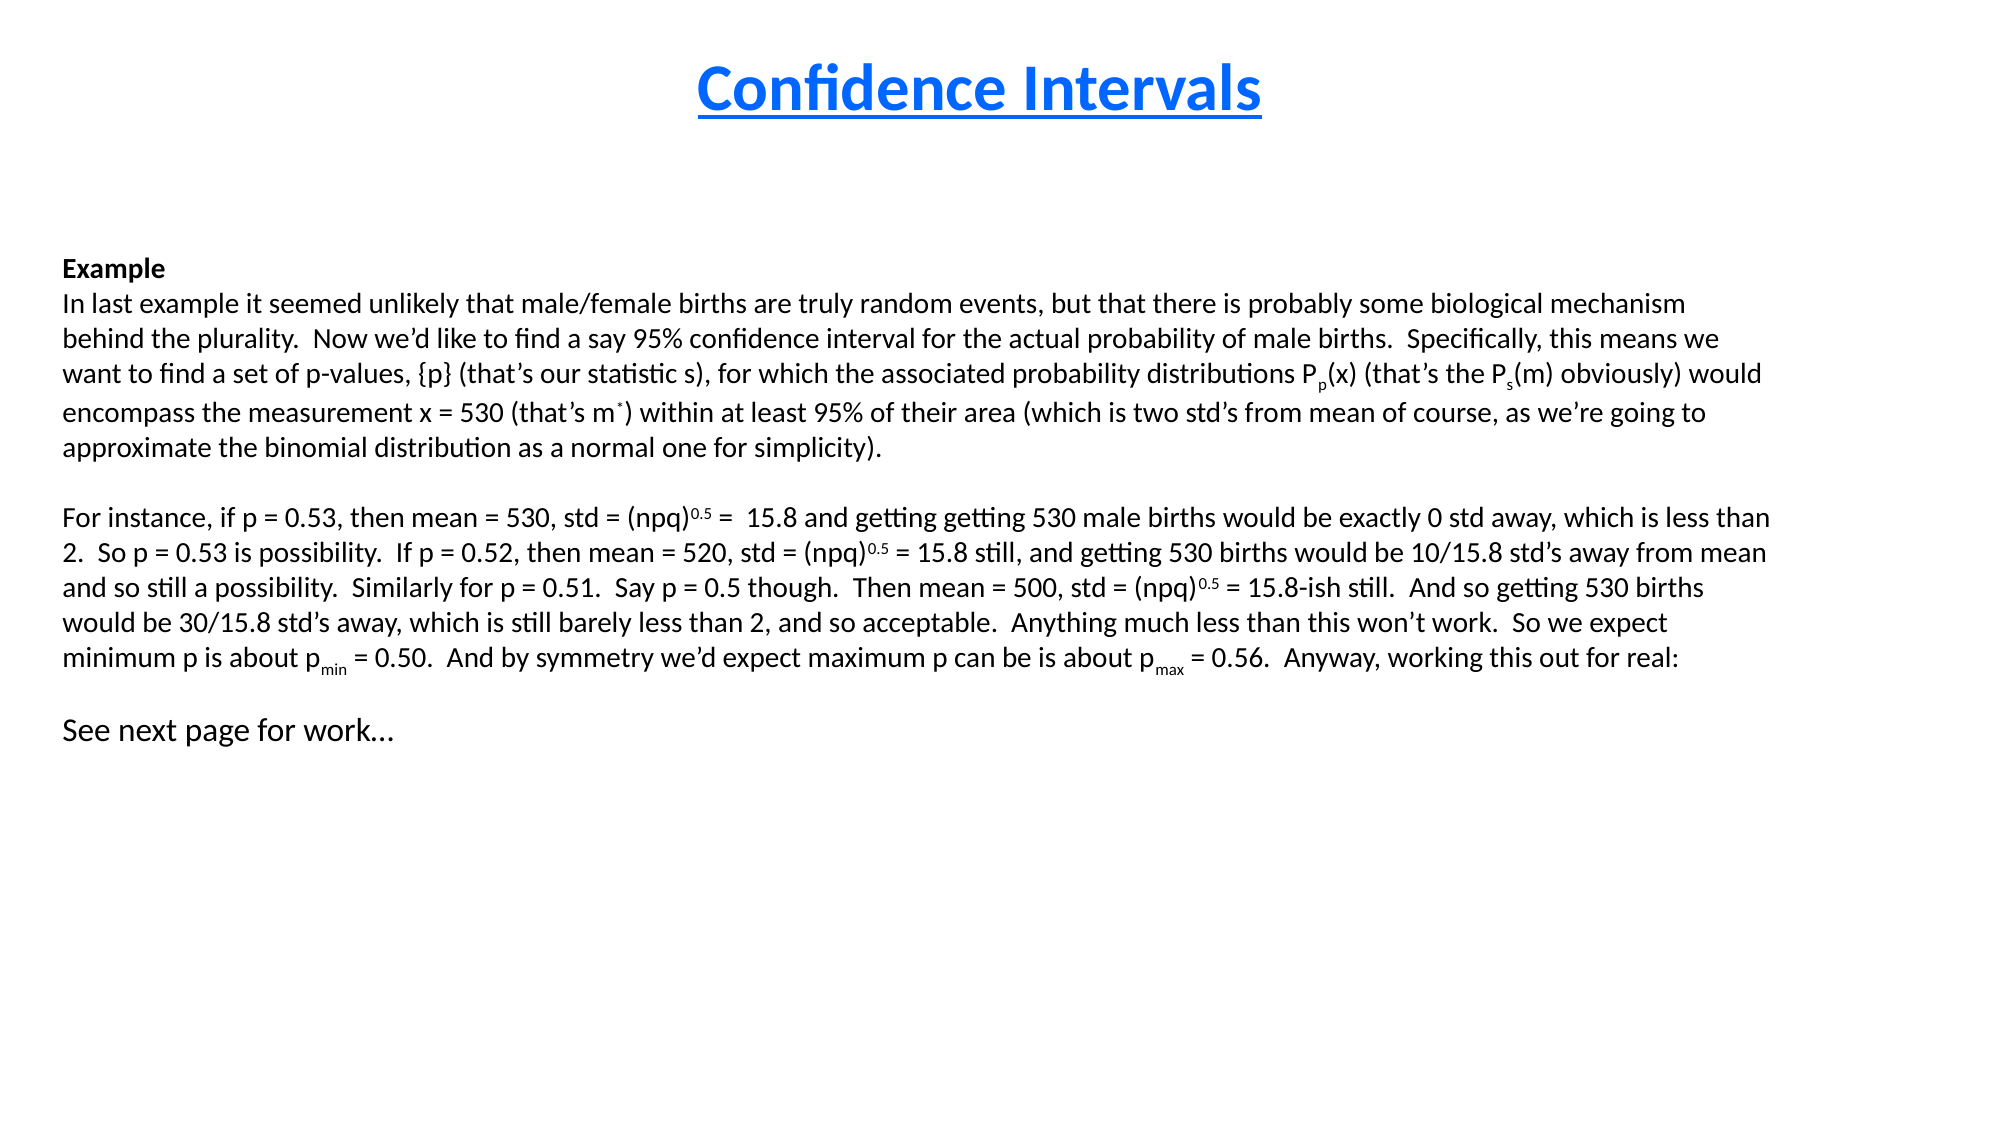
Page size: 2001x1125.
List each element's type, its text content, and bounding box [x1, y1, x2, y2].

text_box Example In last example it seemed unlikely that male/female births are truly random events, but that there is probably some biological mechanism behind the plurality. Now we’d like to find a say 95% confidence interval for the actual probability of male births. Specifically, this means we want to find a set of p-values, {p} (that’s our statistic s), for which the associated probability distributions Pp(x) (that’s the Ps(m) obviously) would encompass the measurement x = 530 (that’s m*) within at least 95% of their area (which is two std’s from mean of course, as we’re going to approximate the binomial distribution as a normal one for simplicity). For instance, if p = 0.53, then mean = 530, std = (npq)0.5 = 15.8 and getting getting 530 male births would be exactly 0 std away, which is less than 2. So p = 0.53 is possibility. If p = 0.52, then mean = 520, std = (npq)0.5 = 15.8 still, and getting 530 births would be 10/15.8 std’s away from mean and so still a possibility. Similarly for p = 0.51. Say p = 0.5 though. Then mean = 500, std = (npq)0.5 = 15.8-ish still. And so getting 530 births would be 30/15.8 std’s away, which is still barely less than 2, and so acceptable. Anything much less than this won’t work. So we expect minimum p is about pmin = 0.50. And by symmetry we’d expect maximum p can be is about pmax = 0.56. Anyway, working this out for real: [47, 241, 1787, 686]
text_box Confidence Intervals [682, 36, 1317, 132]
text_box See next page for work… [47, 700, 463, 755]
